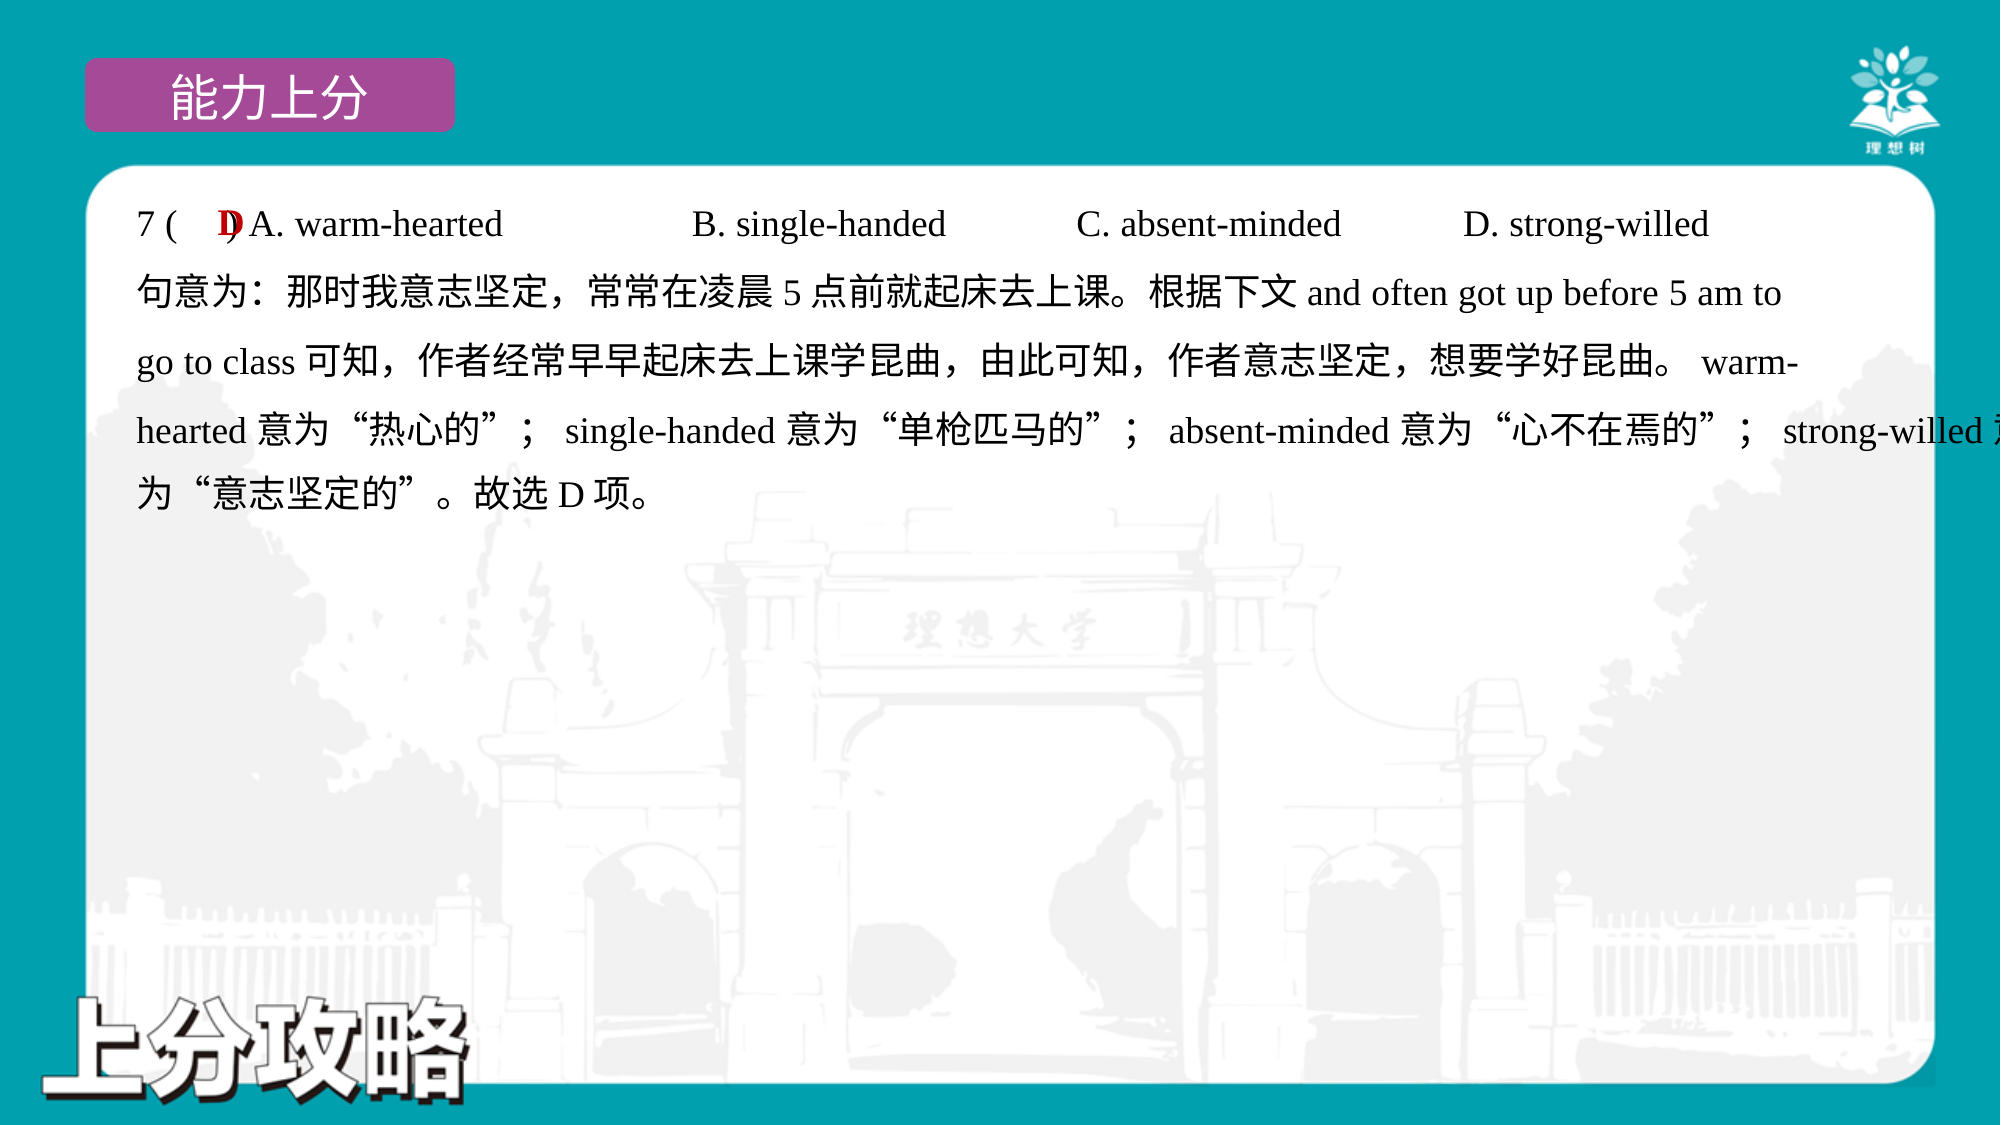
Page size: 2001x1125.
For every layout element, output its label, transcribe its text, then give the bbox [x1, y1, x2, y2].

picture [0, 0, 2000, 1125]
text_box D [204, 176, 259, 236]
text_box 句意为：那时我意志坚定，常常在凌晨5点前就起床去上课。根据下文and often got up before 5 am to go to class可知，作者经常早早起床去上课学昆曲，由此可知，作者意志坚定，想要学好昆曲。warm- hearted意为“热心的”；single-handed意为“单枪匹马的”；absent-minded意为“心不在焉的”；strong-willed意 为“意志坚定的”。故选D项。 [136, 244, 1865, 509]
text_box 7 ( ) A. warm-hearted B. single-handed C. absent-minded D. strong-willed [136, 176, 1865, 237]
